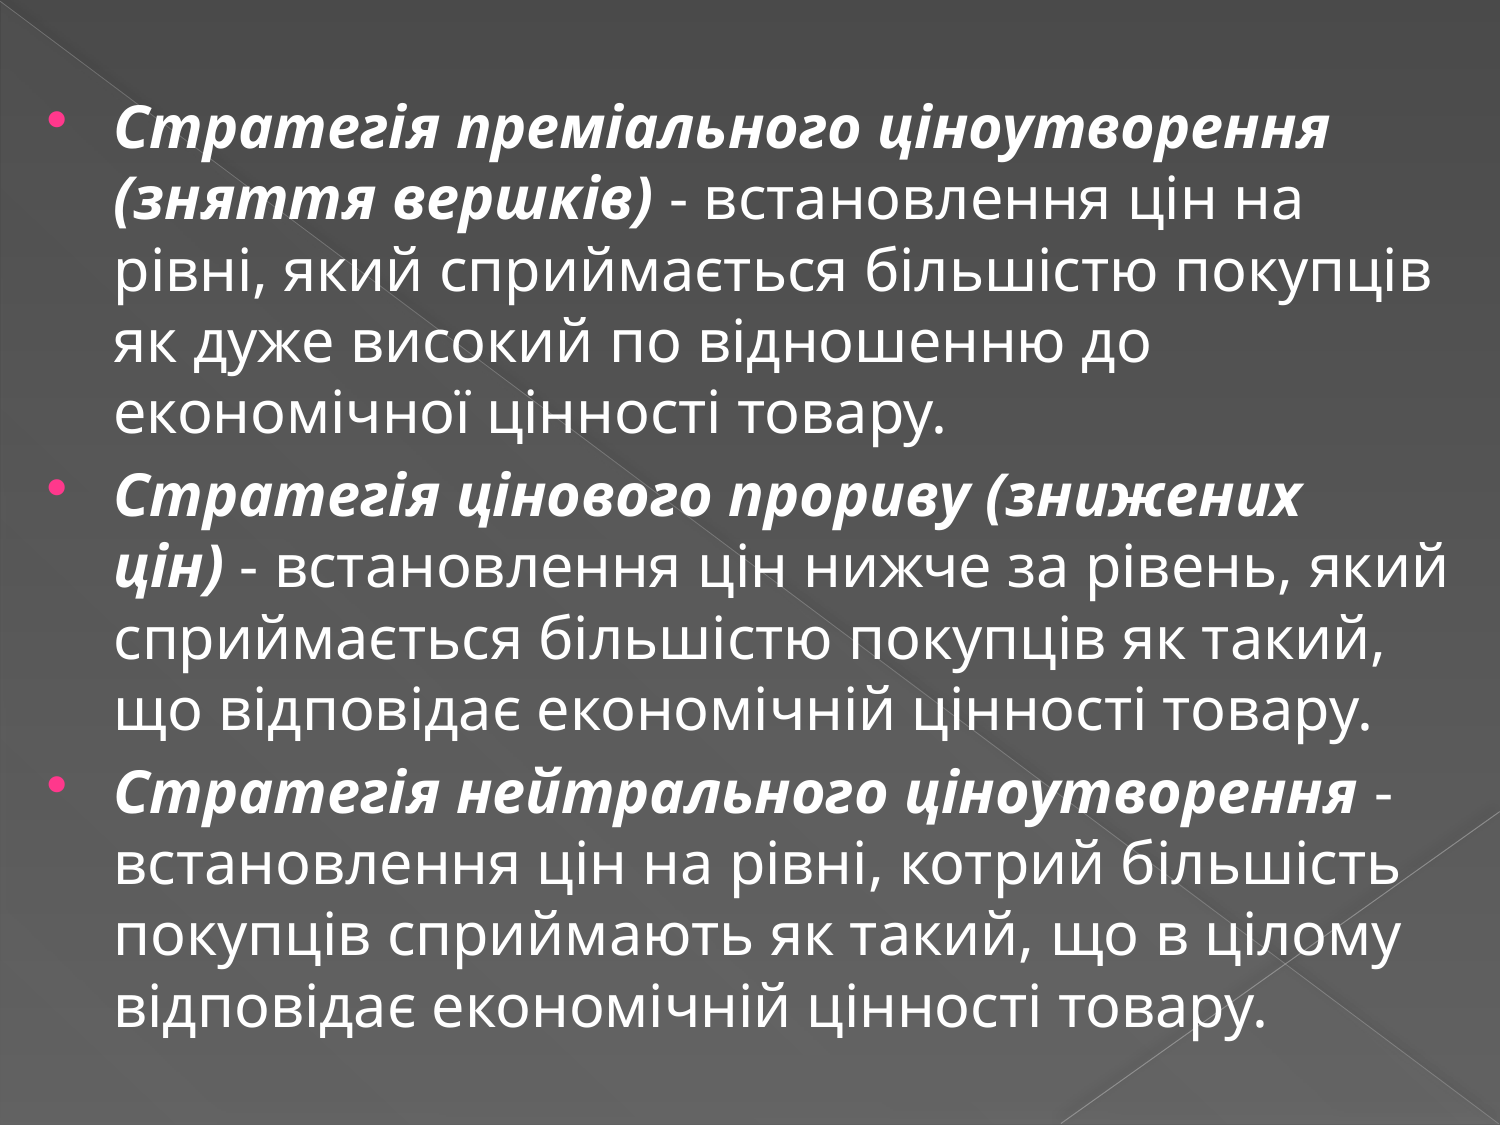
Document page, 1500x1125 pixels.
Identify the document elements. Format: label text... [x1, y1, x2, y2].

list Стратегія преміального ціноутворення (зняття вершків) - встановлення цін на рівні, який сприймається більшістю покупців як дуже високий по відношенню до економічної цінності товару. Стратегія цінового прориву (знижених цін) - встановлення цін нижче за рівень, який сприймається більшістю покупців як такий, що відповідає економічній цінності товару. Стратегія нейтрального ціноутворення - встановлення цін на рівні, котрий більшість покупців сприймають як такий, що в цілому відповідає економічній цінності товару. [23, 82, 1477, 1059]
